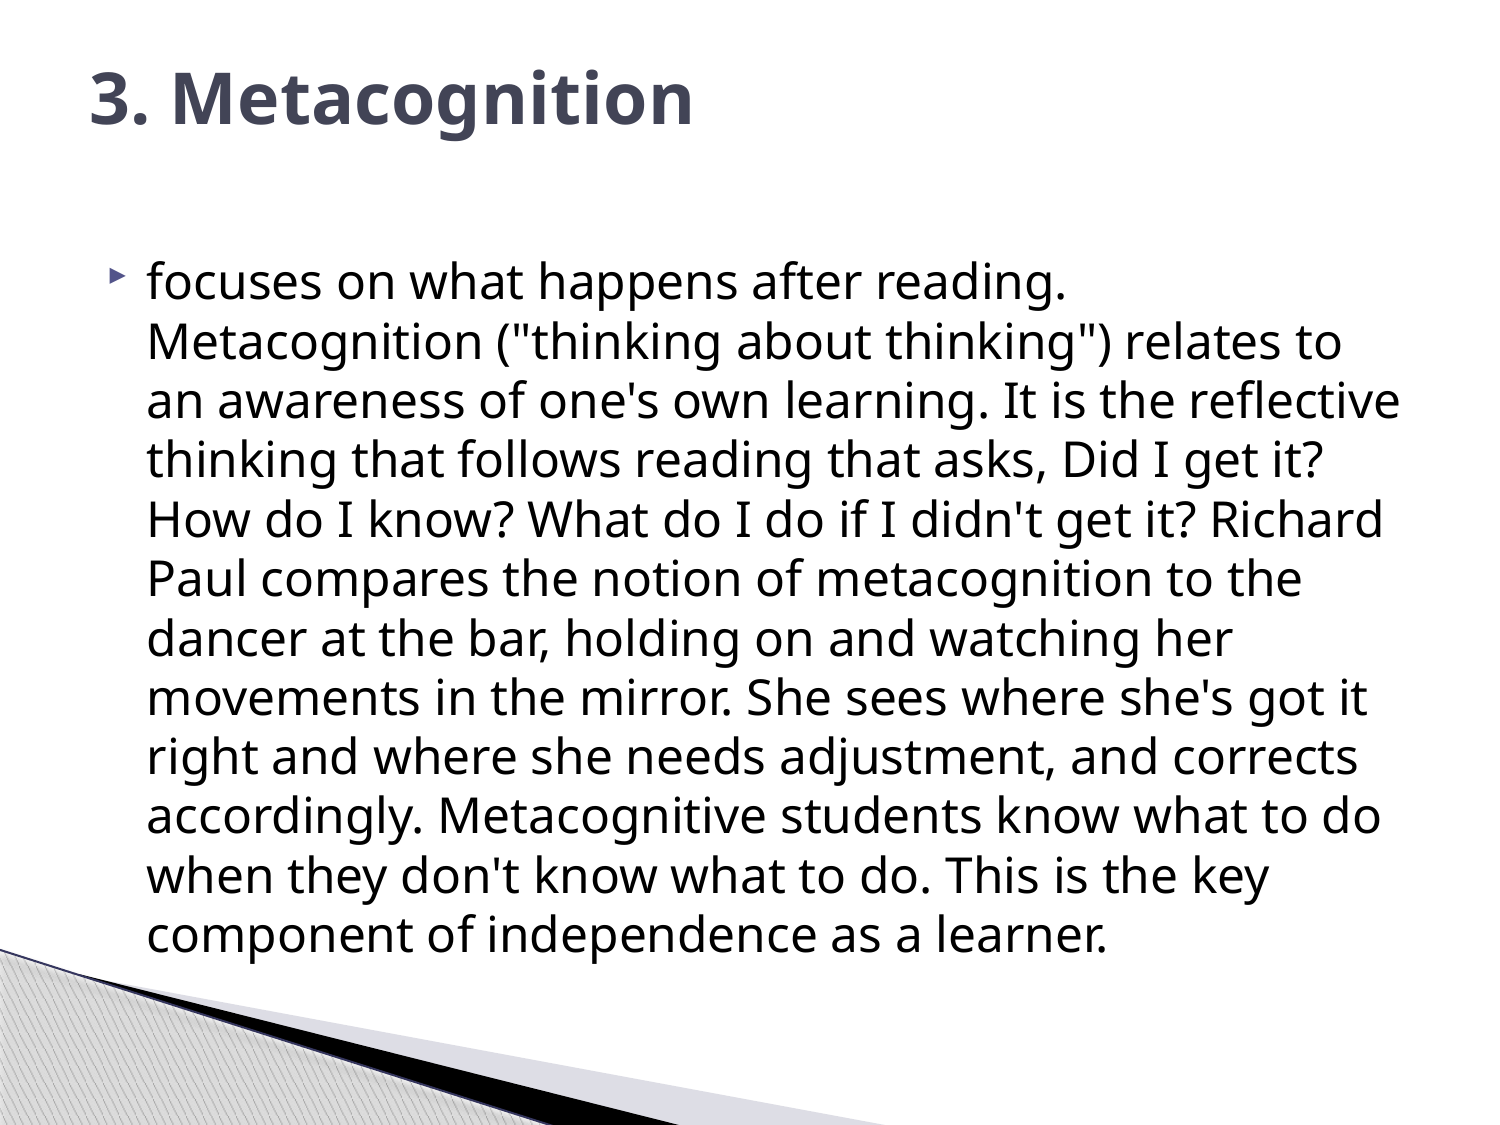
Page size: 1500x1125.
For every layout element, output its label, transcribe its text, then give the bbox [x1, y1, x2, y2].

list focuses on what happens after reading. Metacognition ("thinking about thinking") relates to an awareness of one's own learning. It is the reflective thinking that follows reading that asks, Did I get it? How do I know? What do I do if I didn't get it? Richard Paul compares the notion of metacognition to the dancer at the bar, holding on and watching her movements in the mirror. She sees where she's got it right and where she needs adjustment, and corrects accordingly. Metacognitive students know what to do when they don't know what to do. This is the key component of independence as a learner. [75, 243, 1425, 986]
title 3. Metacognition [75, 45, 1425, 233]
